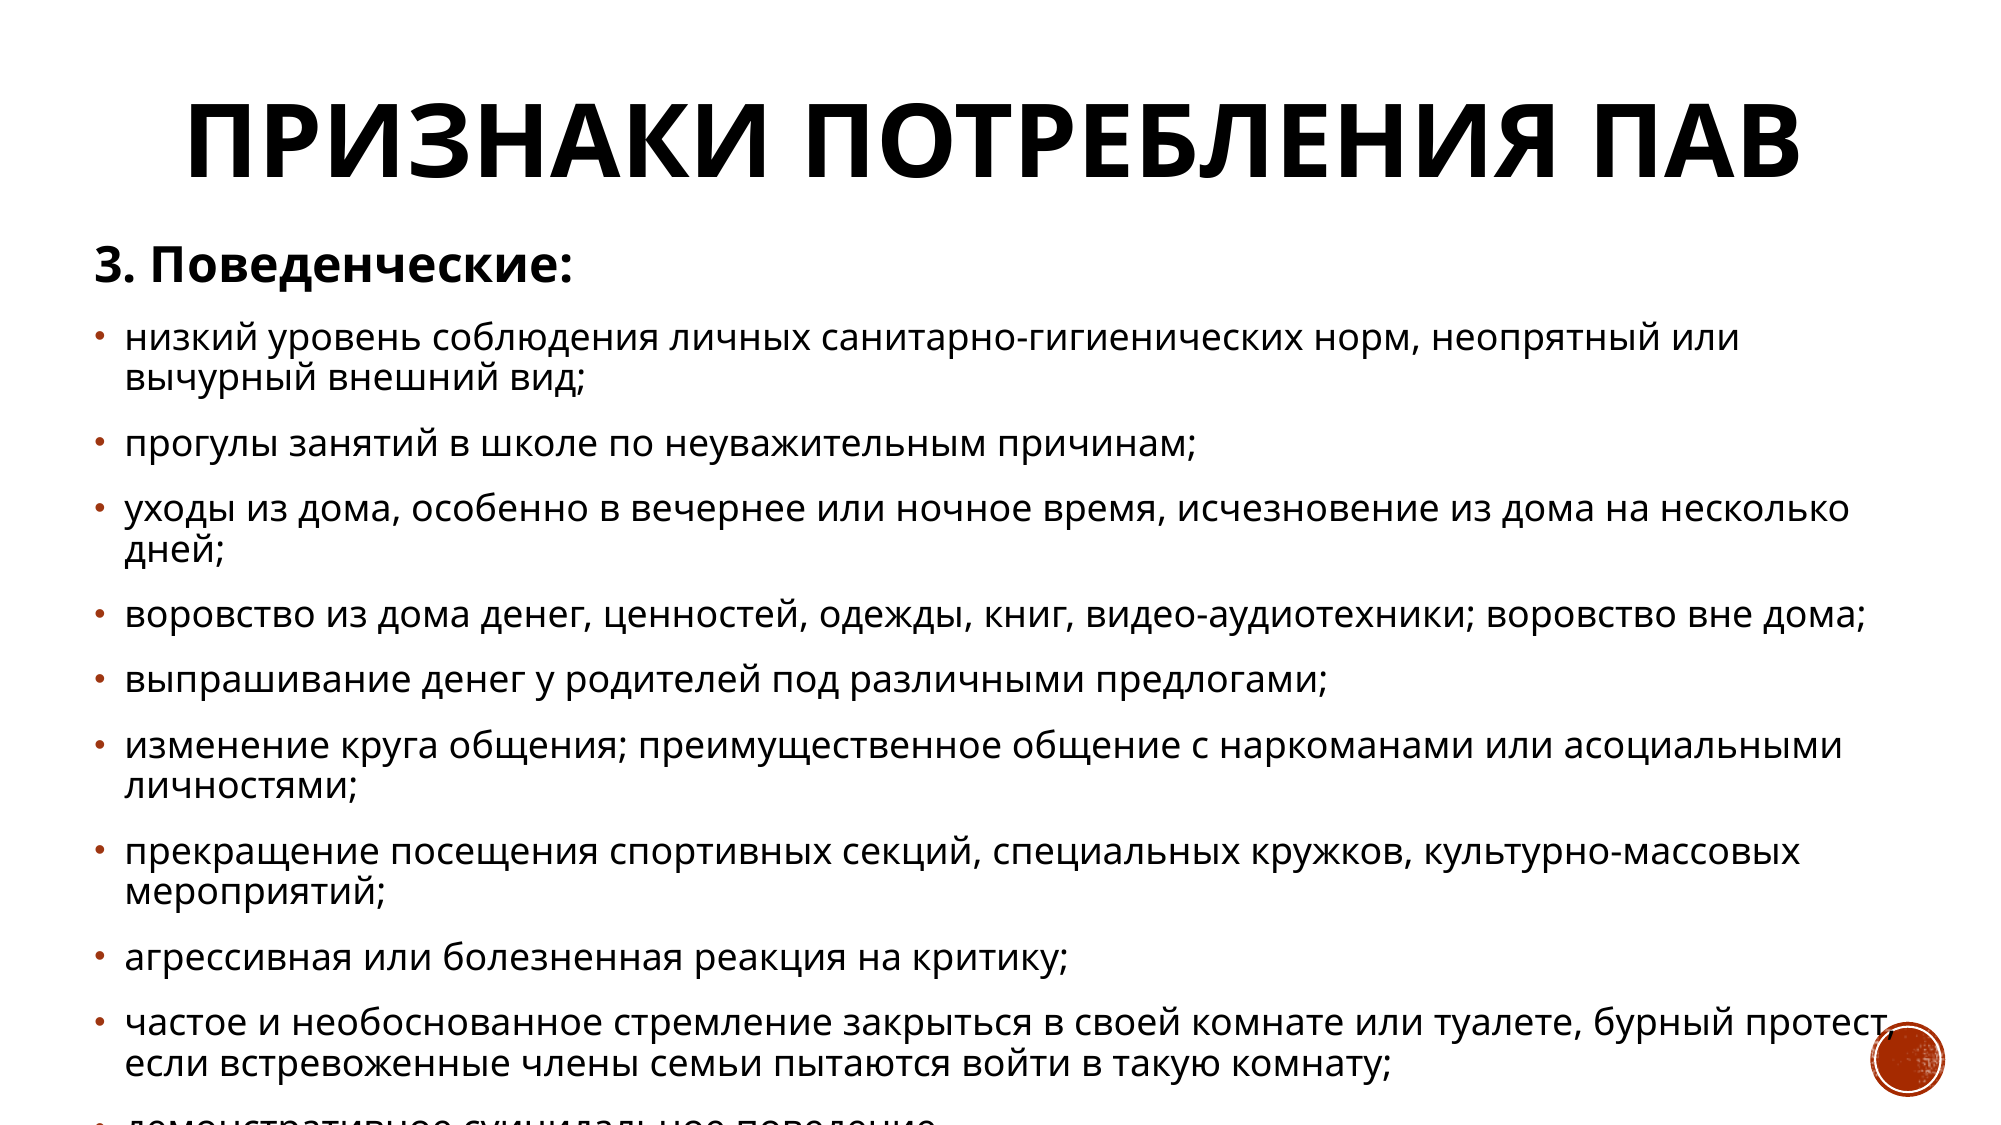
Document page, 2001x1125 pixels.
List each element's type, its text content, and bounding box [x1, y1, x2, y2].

title Признаки потребления ПАВ [167, 12, 1921, 231]
list 3. Поведенческие: низкий уровень соблюдения личных санитарно-гигиенических норм, неопрятный или вычурный внешний вид; прогулы занятий в школе по неуважительным причинам; уходы из дома, особенно в вечернее или ночное время, исчезновение из дома на несколько дней; воровство из дома денег, ценностей, одежды, книг, видео-аудиотехники; воровство вне дома; выпрашивание денег у родителей под различными предлогами; изменение круга общения; преимущественное общение с наркоманами или асоциальными личностями; прекращение посещения спортивных секций, специальных кружков, культурно-массовых мероприятий; агрессивная или болезненная реакция на критику; частое и необоснованное стремление закрыться в своей комнате или туалете, бурный протест, если встревоженные члены семьи пытаются войти в такую комнату; демонстративное суицидальное поведение. [79, 231, 1921, 1125]
